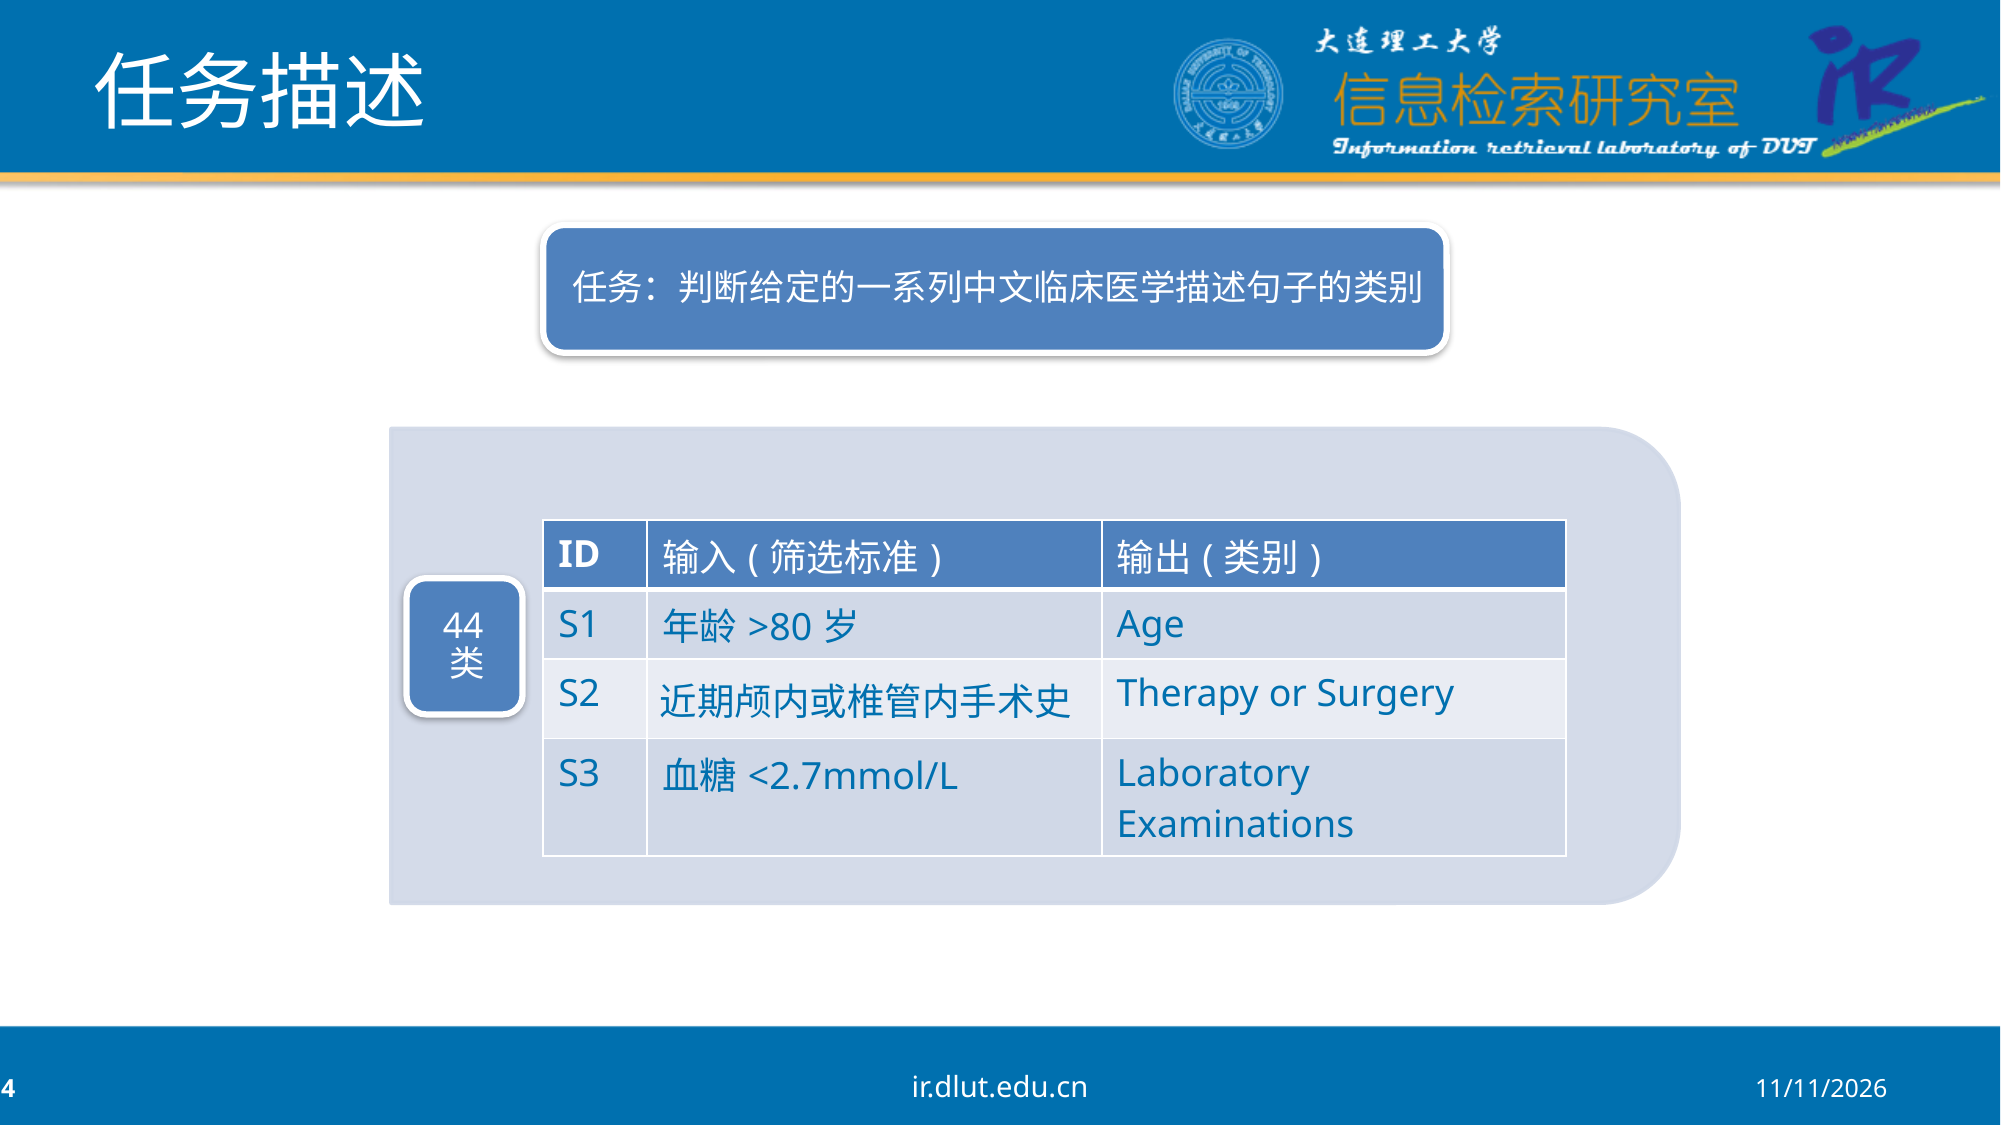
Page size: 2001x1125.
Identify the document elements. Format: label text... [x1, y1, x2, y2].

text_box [0, 192, 1895, 998]
title 任务描述 [78, 30, 1258, 148]
picture [0, 0, 2001, 1125]
